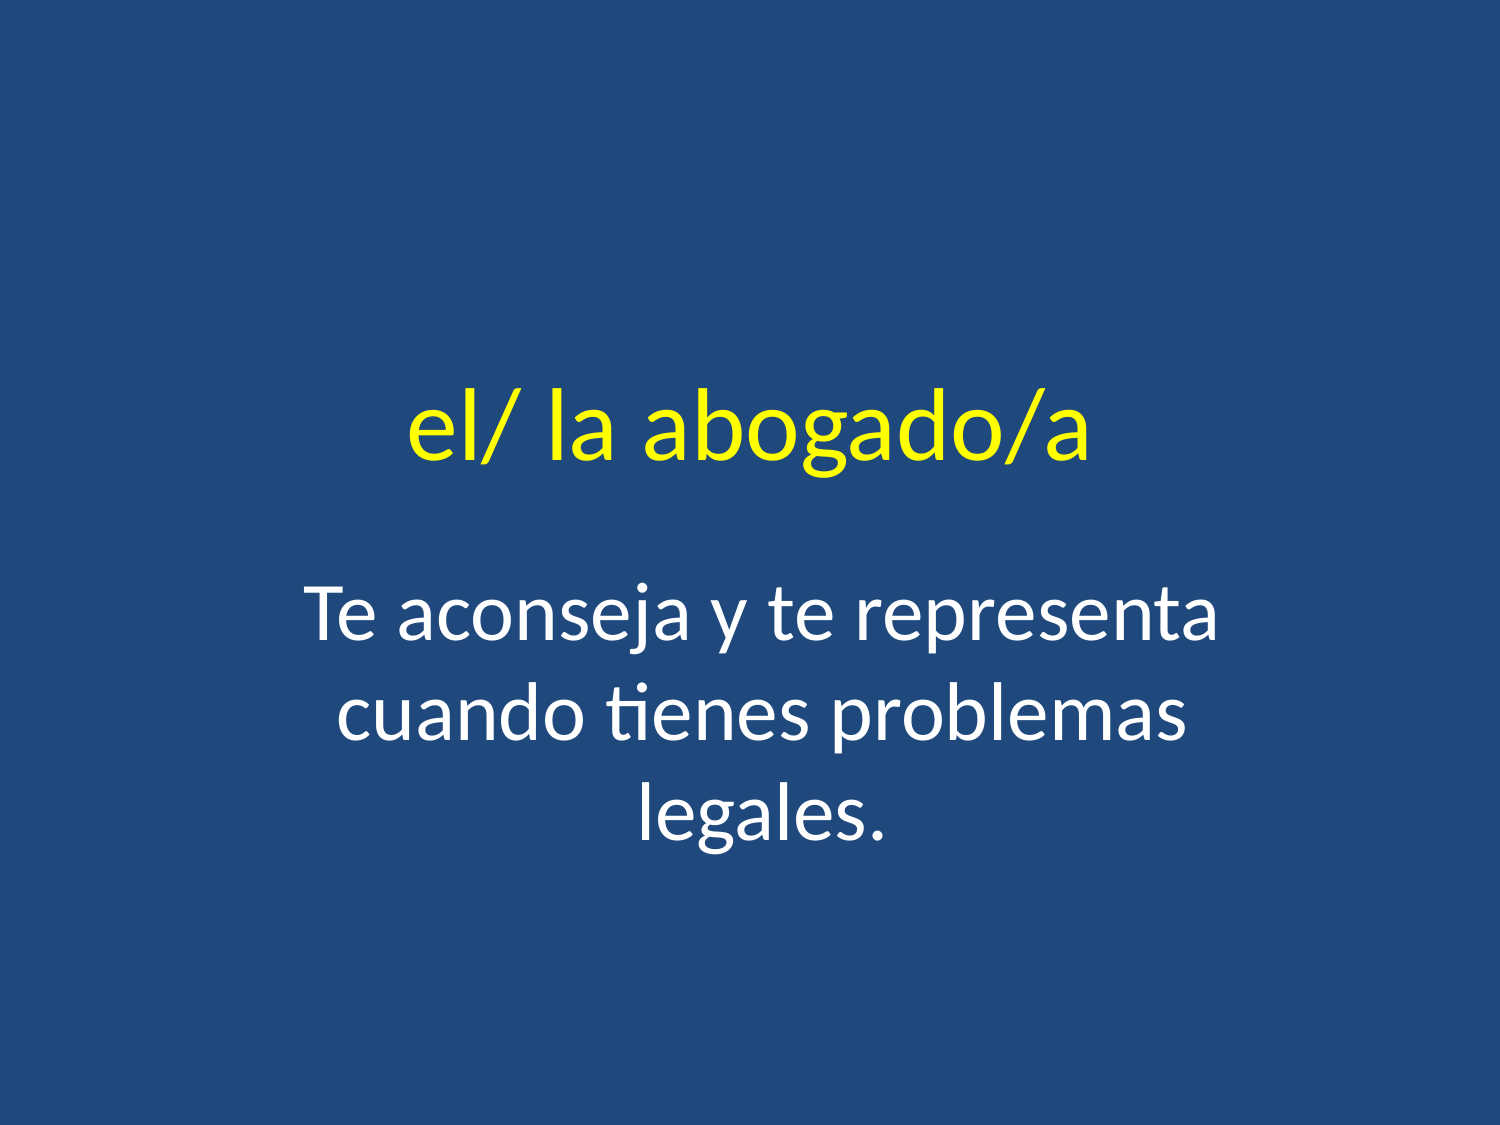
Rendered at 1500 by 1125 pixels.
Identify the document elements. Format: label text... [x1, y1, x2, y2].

title el/ la abogado/a [112, 349, 1388, 591]
subtitle Te aconseja y te representa cuando tienes problemas legales. [237, 549, 1288, 838]
